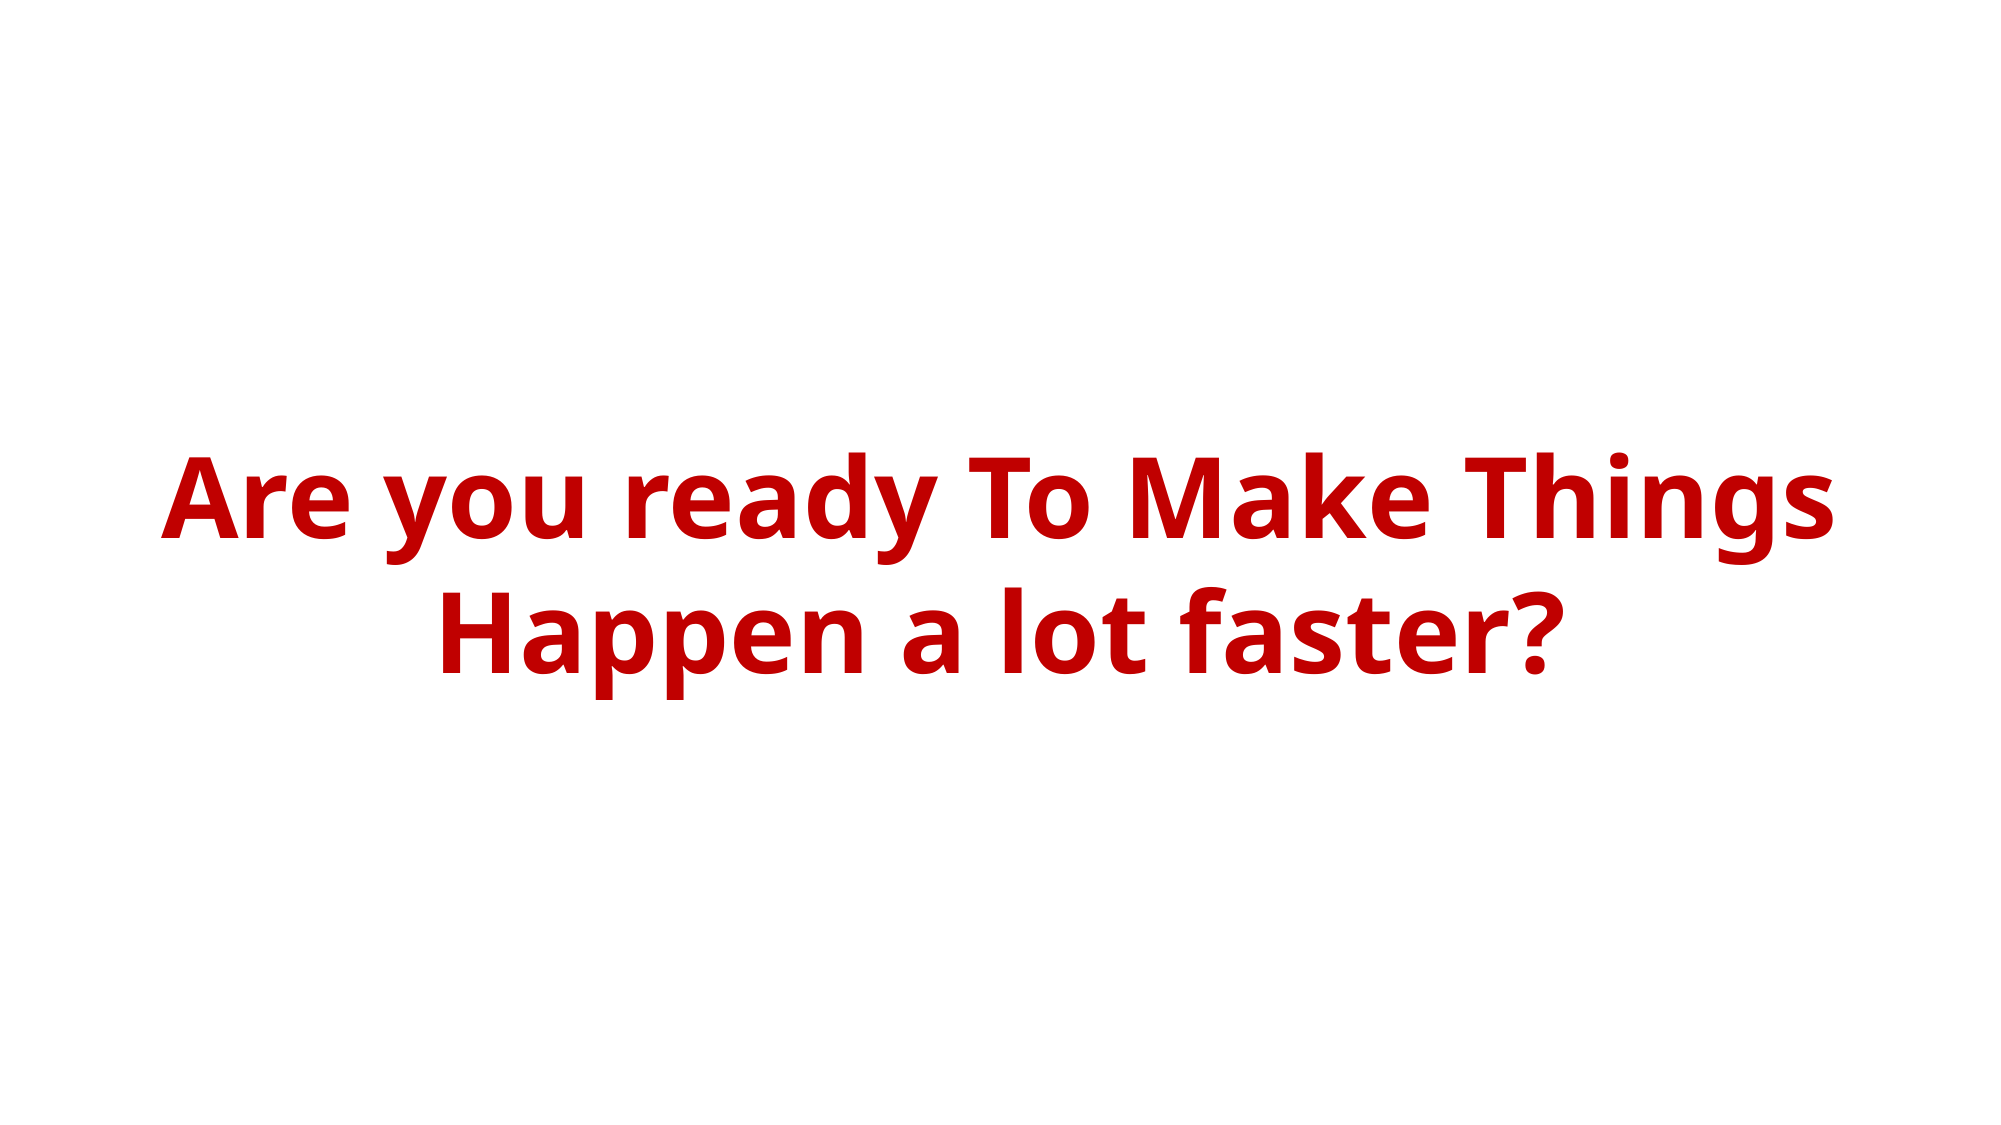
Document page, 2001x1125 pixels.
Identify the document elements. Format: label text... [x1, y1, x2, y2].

text_box Are you ready To Make Things Happen a lot faster? [81, 418, 1919, 704]
